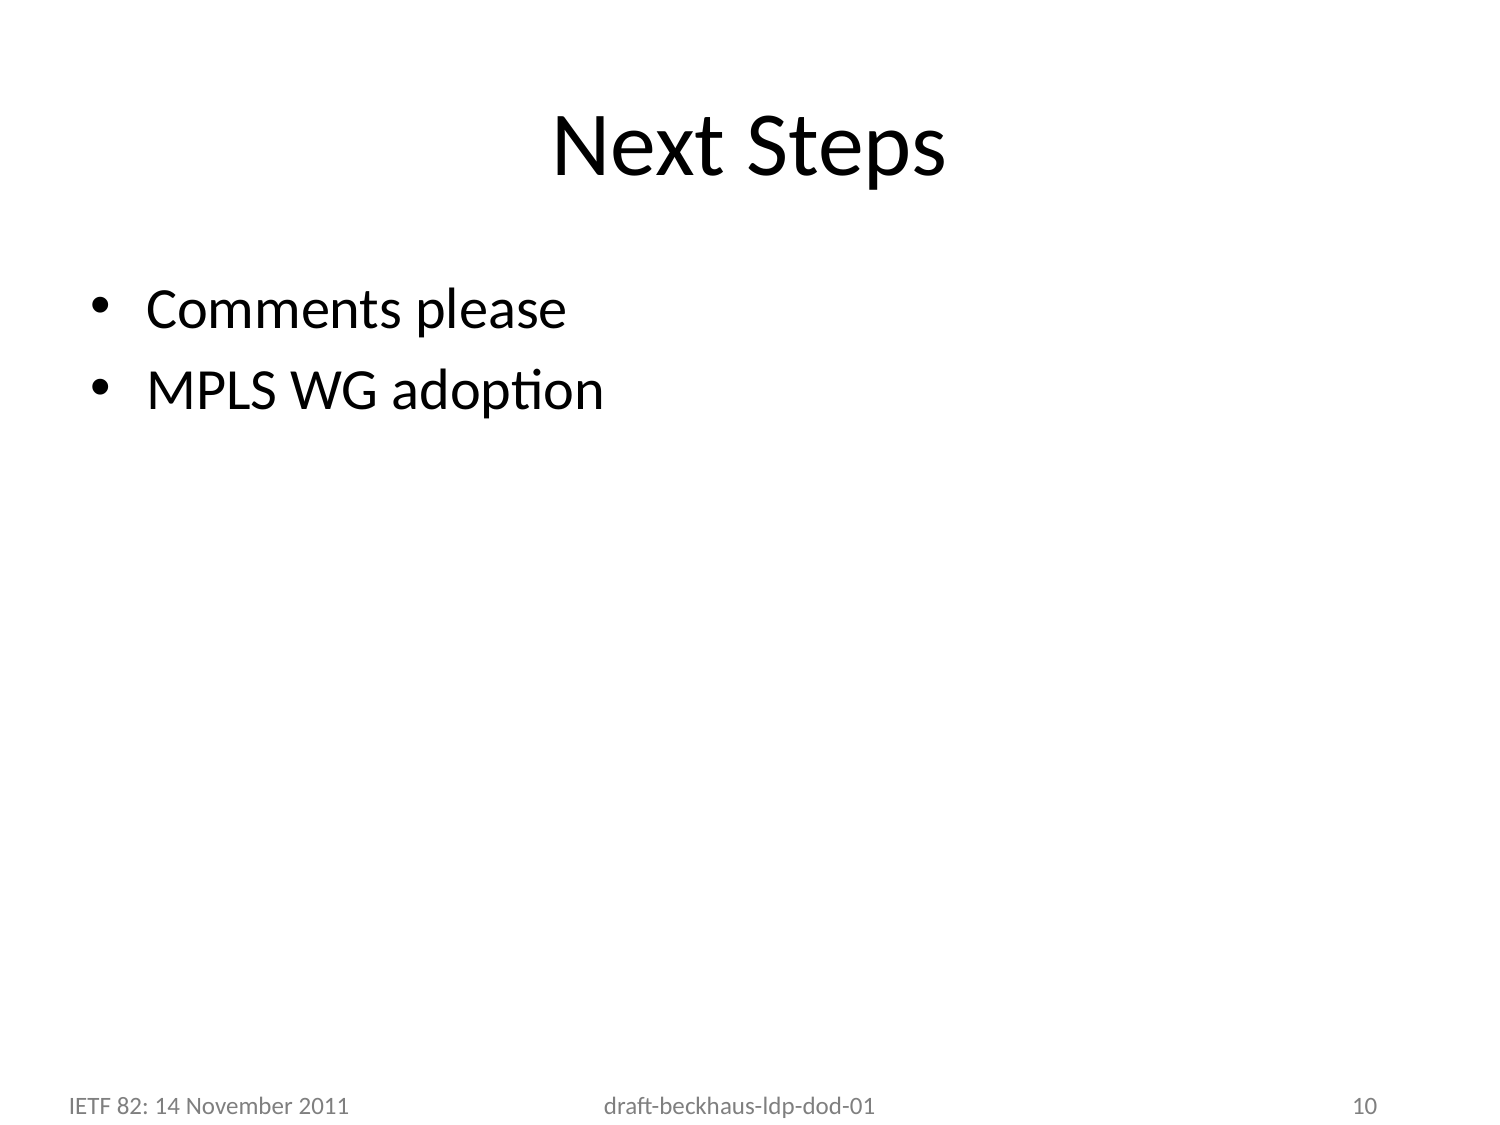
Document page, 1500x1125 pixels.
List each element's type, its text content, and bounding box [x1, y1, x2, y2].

list Comments please MPLS WG adoption [75, 262, 1425, 1005]
title Next Steps [75, 45, 1425, 233]
